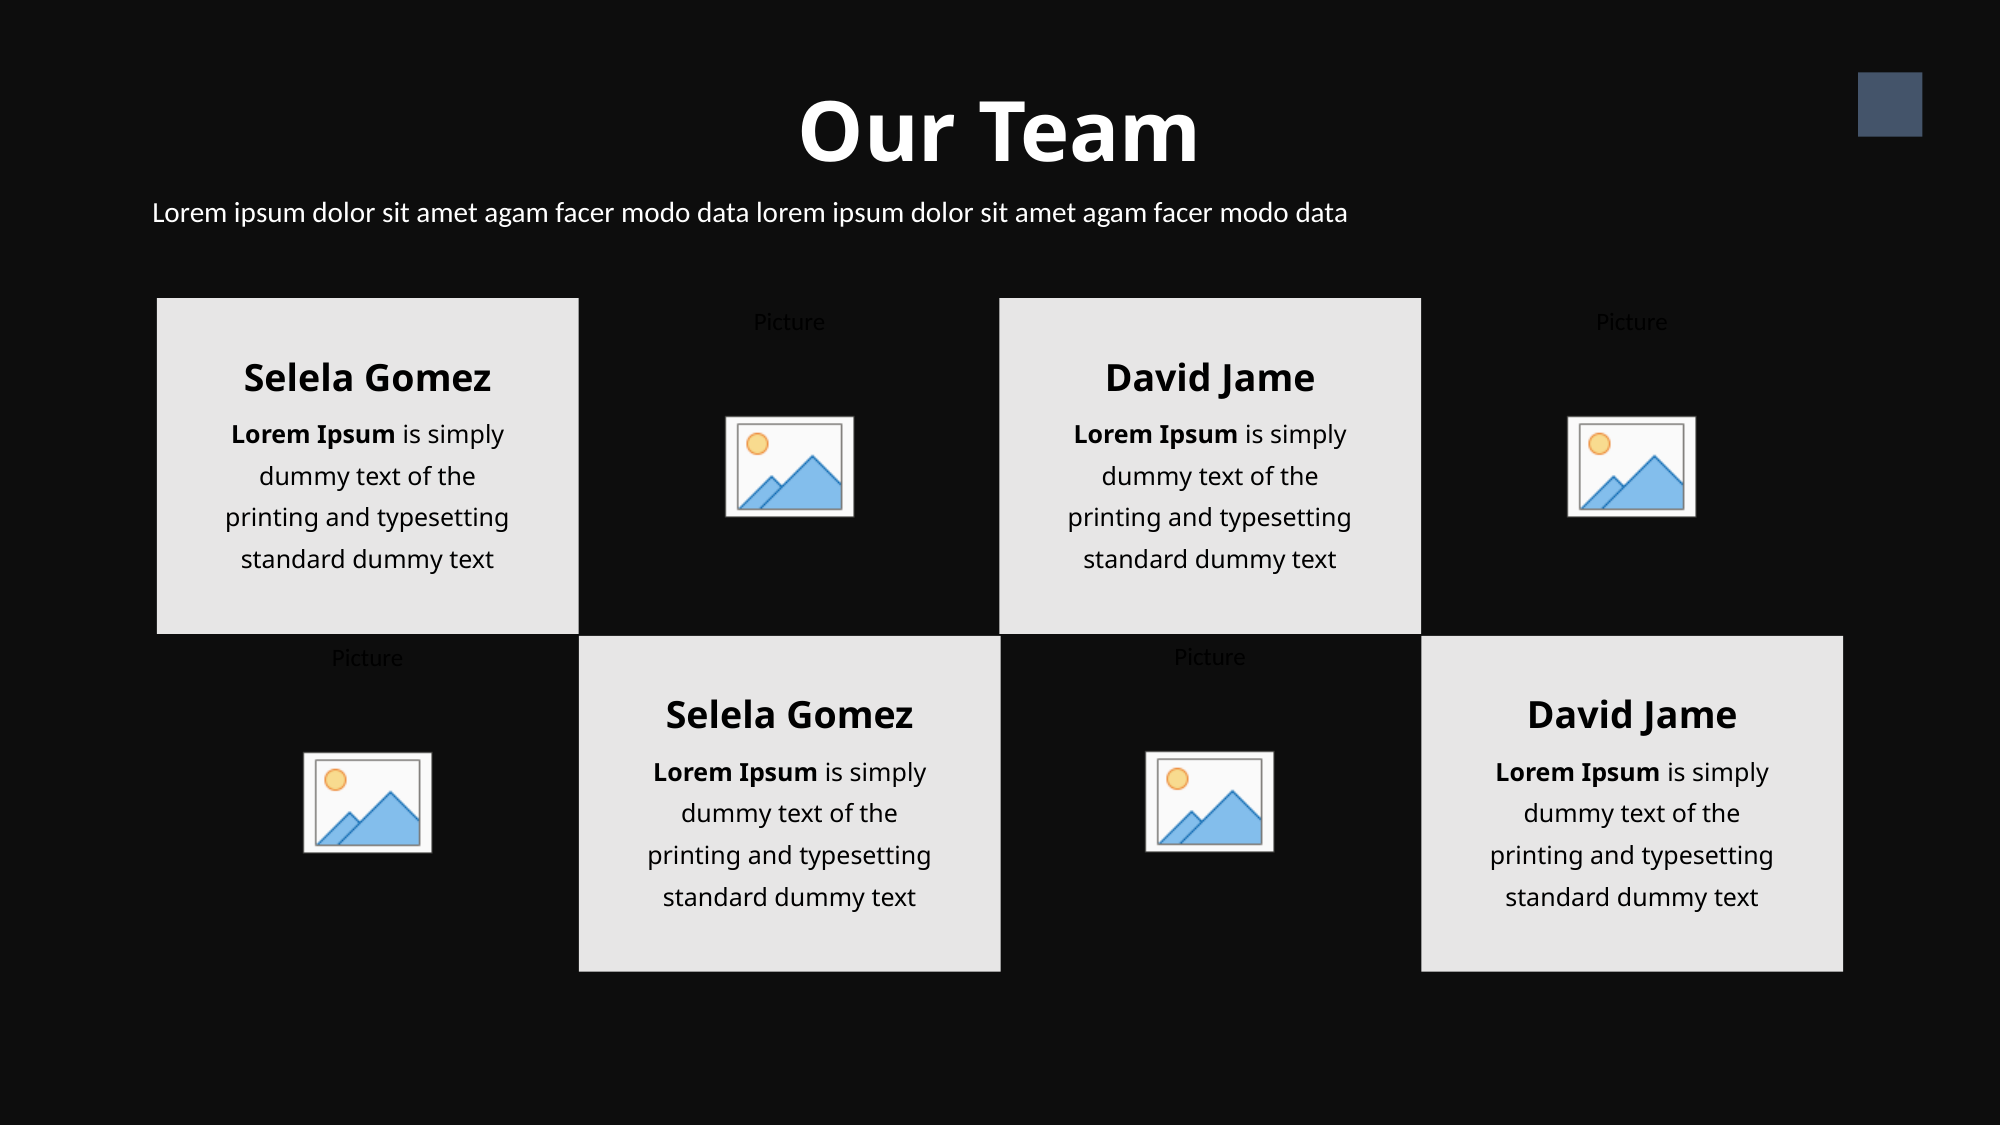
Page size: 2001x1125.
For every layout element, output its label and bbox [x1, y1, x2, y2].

text_box [622, 687, 957, 921]
text_box [200, 349, 535, 583]
picture [0, 0, 2000, 1125]
text_box [1465, 687, 1800, 921]
text_box [1043, 349, 1378, 583]
